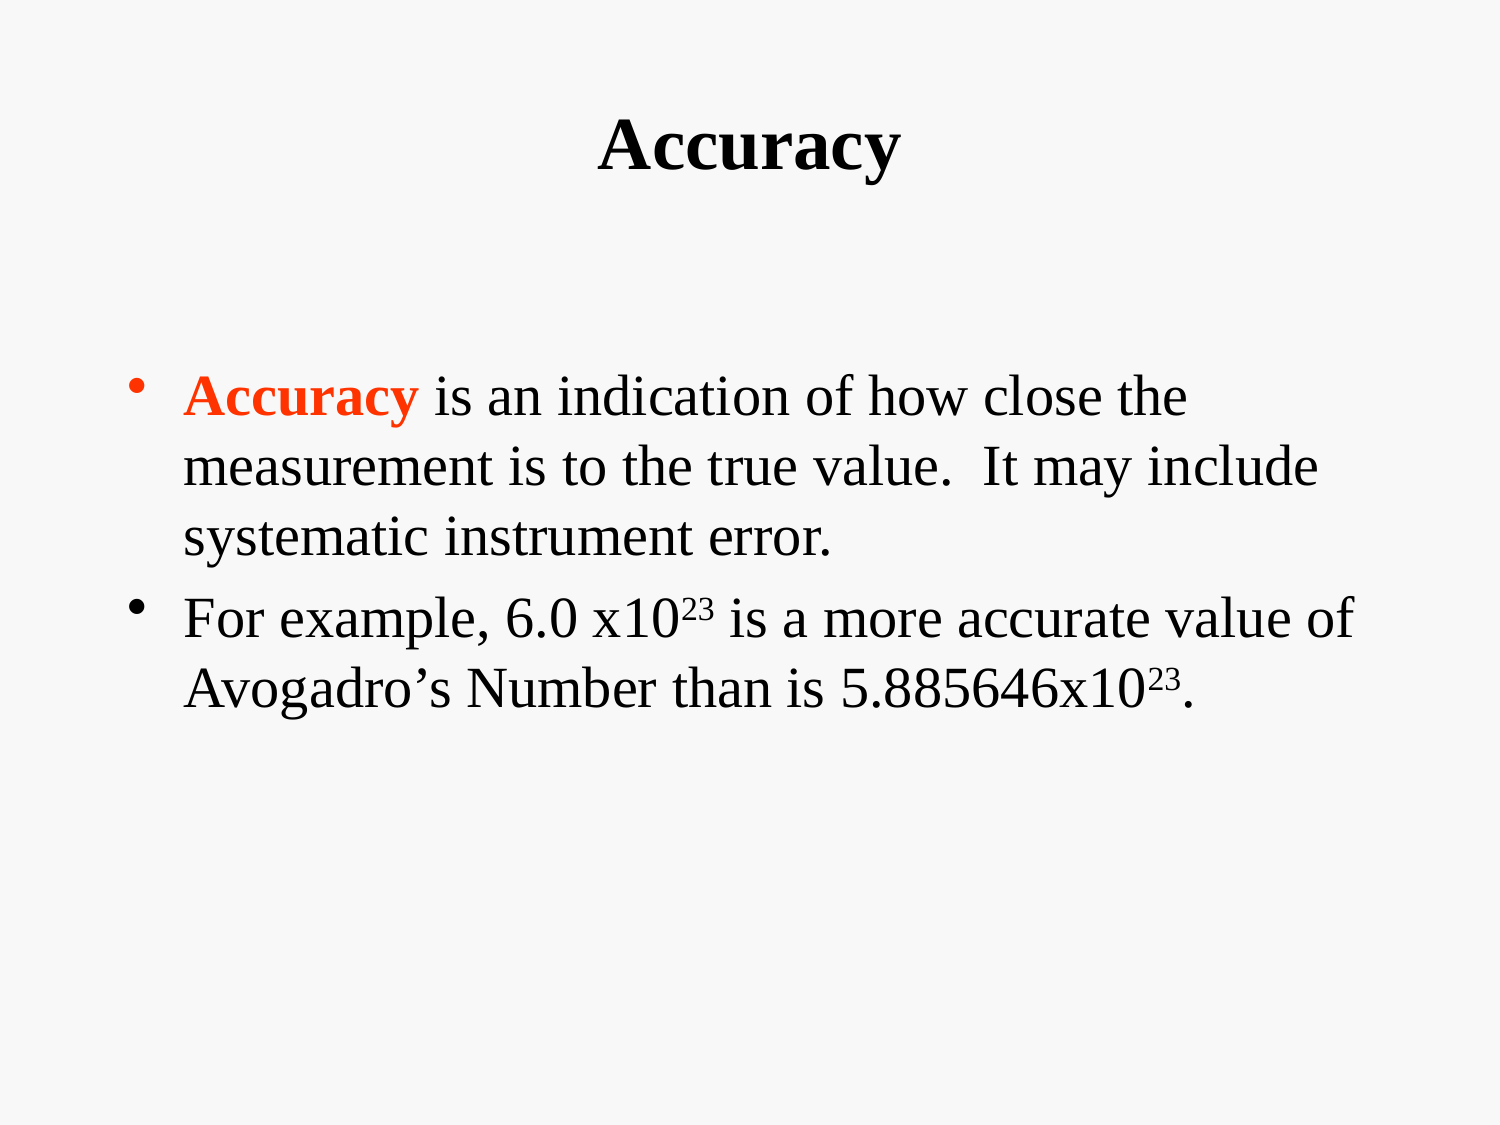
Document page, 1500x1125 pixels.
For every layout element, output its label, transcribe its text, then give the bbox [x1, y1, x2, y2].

list Accuracy is an indication of how close the measurement is to the true value. It may include systematic instrument error. For example, 6.0 x1023 is a more accurate value of Avogadro’s Number than is 5.885646x1023. [112, 349, 1388, 763]
text_box Accuracy [287, 87, 1213, 193]
